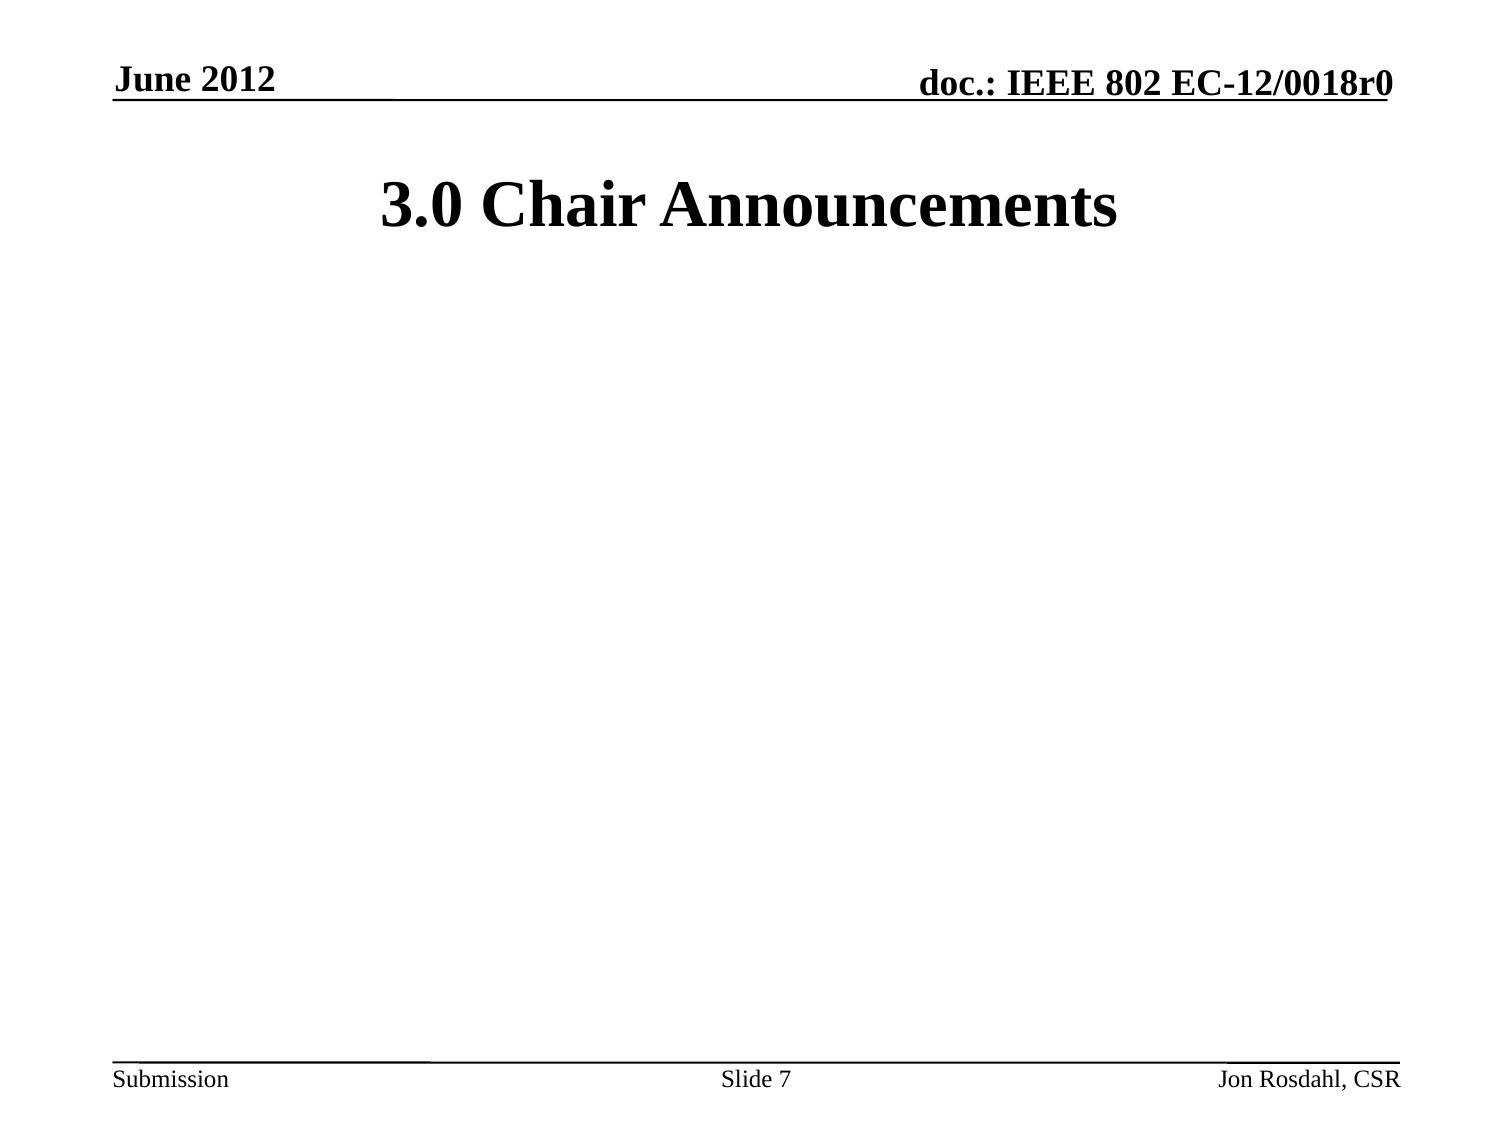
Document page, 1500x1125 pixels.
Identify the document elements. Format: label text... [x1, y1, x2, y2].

footer Jon Rosdahl, CSR [878, 1061, 1402, 1093]
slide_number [114, 54, 423, 100]
slide_number Slide 7 [712, 1061, 800, 1123]
title 3.0 Chair Announcements [112, 112, 1388, 288]
